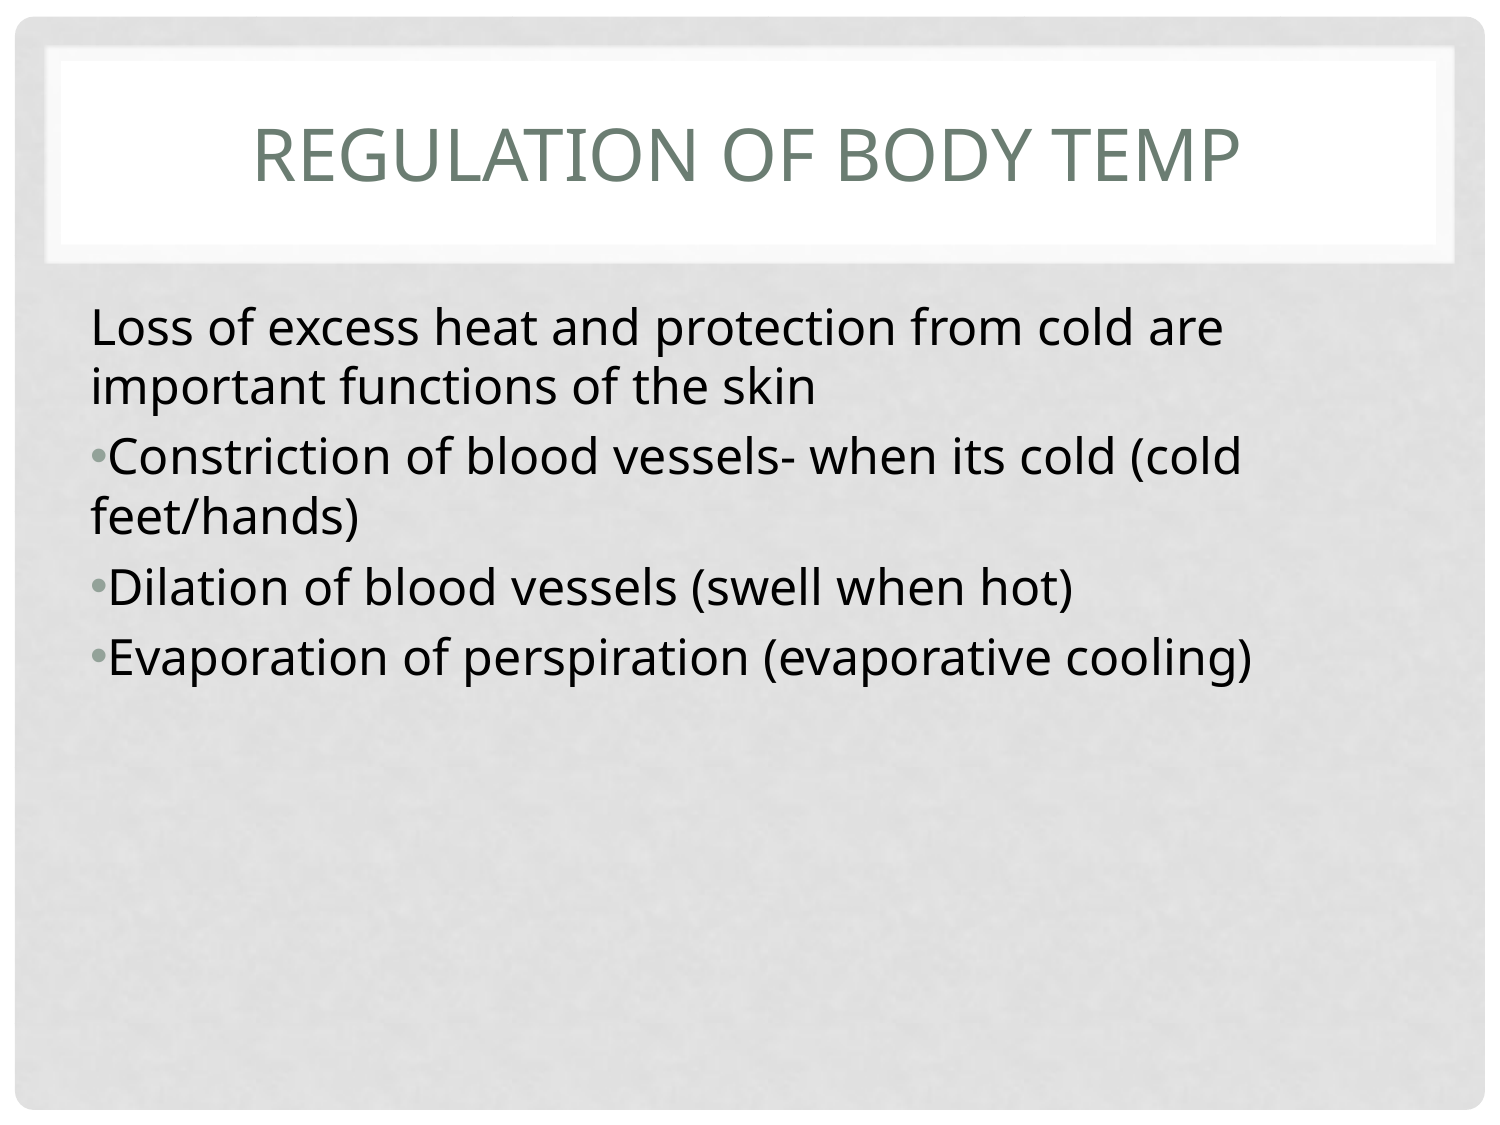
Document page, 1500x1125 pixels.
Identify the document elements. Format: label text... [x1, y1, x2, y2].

title Regulation of body temp [69, 66, 1425, 238]
list Loss of excess heat and protection from cold are important functions of the skin Constriction of blood vessels- when its cold (cold feet/hands) Dilation of blood vessels (swell when hot) Evaporation of perspiration (evaporative cooling) [75, 287, 1425, 1005]
